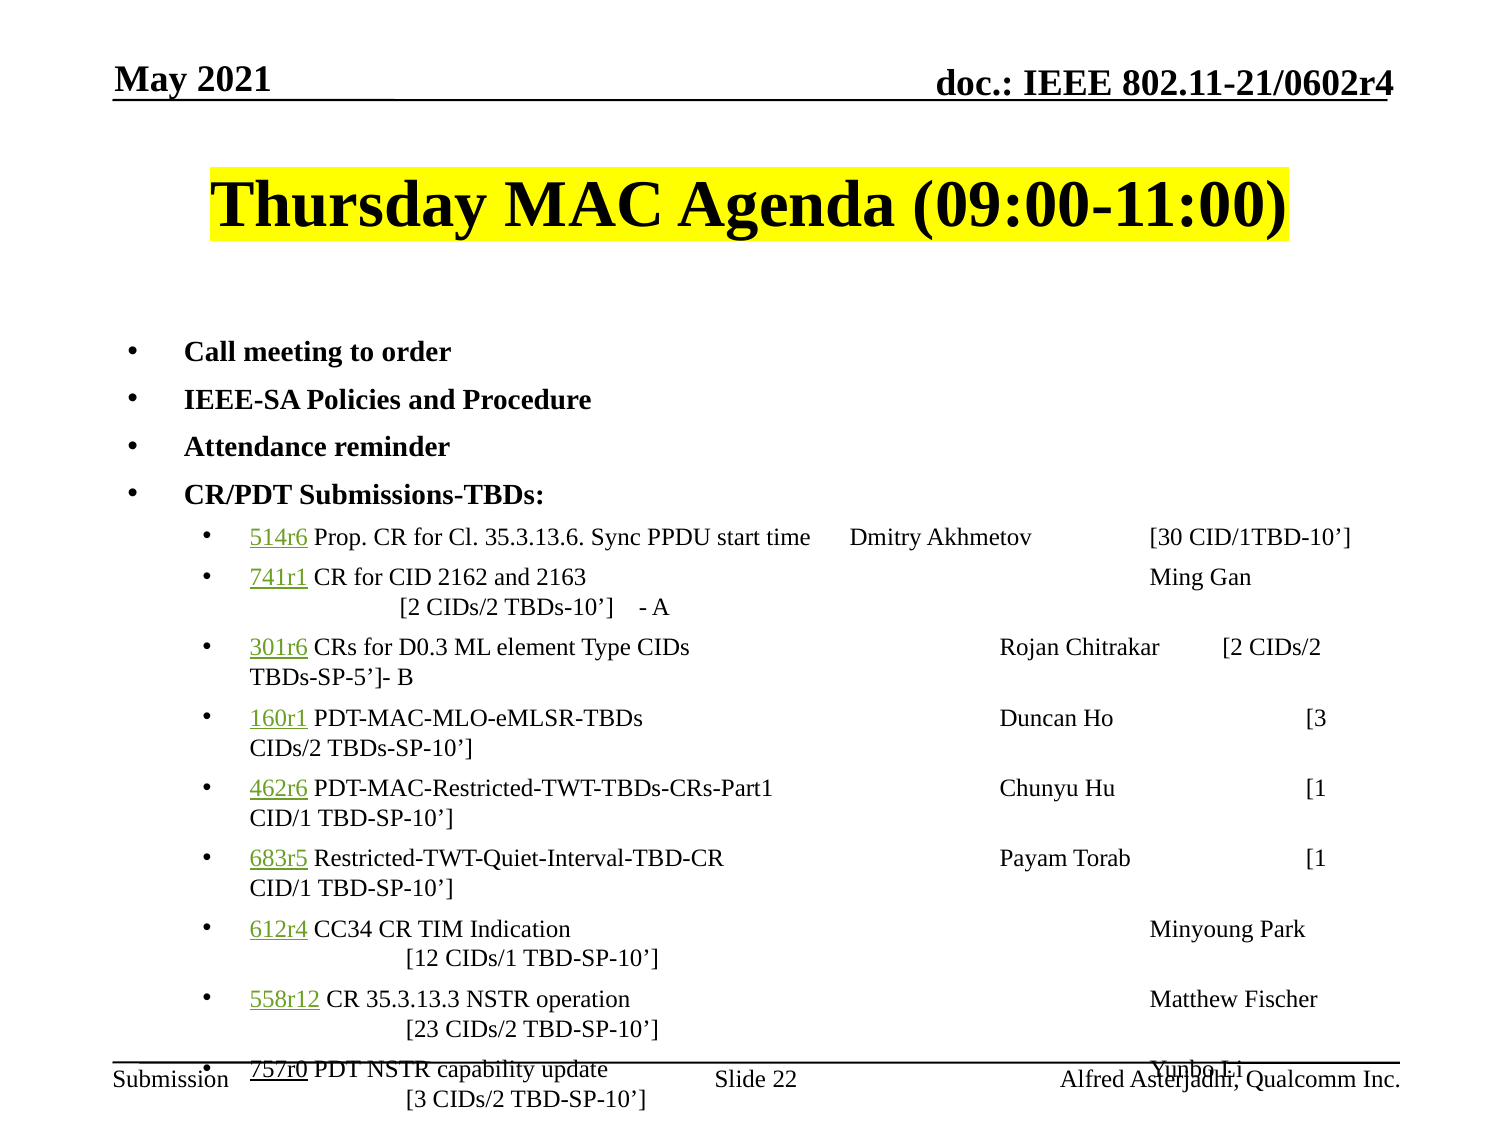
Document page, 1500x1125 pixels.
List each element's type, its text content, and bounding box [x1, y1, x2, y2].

list Call meeting to order IEEE-SA Policies and Procedure Attendance reminder CR/PDT Submissions-TBDs: 514r6 Prop. CR for Cl. 35.3.13.6. Sync PPDU start time Dmitry Akhmetov [30 CID/1TBD-10’] 741r1 CR for CID 2162 and 2163 Ming Gan [2 CIDs/2 TBDs-10’] - A 301r6 CRs for D0.3 ML element Type CIDs Rojan Chitrakar [2 CIDs/2 TBDs-SP-5’]- B 160r1 PDT-MAC-MLO-eMLSR-TBDs Duncan Ho [3 CIDs/2 TBDs-SP-10’] 462r6 PDT-MAC-Restricted-TWT-TBDs-CRs-Part1 Chunyu Hu [1 CID/1 TBD-SP-10’] 683r5 Restricted-TWT-Quiet-Interval-TBD-CR Payam Torab [1 CID/1 TBD-SP-10’] 612r4 CC34 CR TIM Indication Minyoung Park [12 CIDs/1 TBD-SP-10’] 558r12 CR 35.3.13.3 NSTR operation Matthew Fischer [23 CIDs/2 TBD-SP-10’] 757r0 PDT NSTR capability update Yunbo Li [3 CIDs/2 TBD-SP-10’] CR Submissions: 481r4 Res. for CC34 CIDs 4 channel switching quieting Laurent Cariou [24 CID-SP-10’] 340r3 CR for CID 1977 Dibakar Das [ 1 CID-SP-10’] [112, 324, 1388, 1000]
title Thursday MAC Agenda (09:00-11:00) [112, 112, 1388, 288]
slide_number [114, 54, 423, 100]
footer Alfred Asterjadhi, Qualcomm Inc. [878, 1061, 1402, 1093]
slide_number Slide 22 [712, 1061, 800, 1123]
